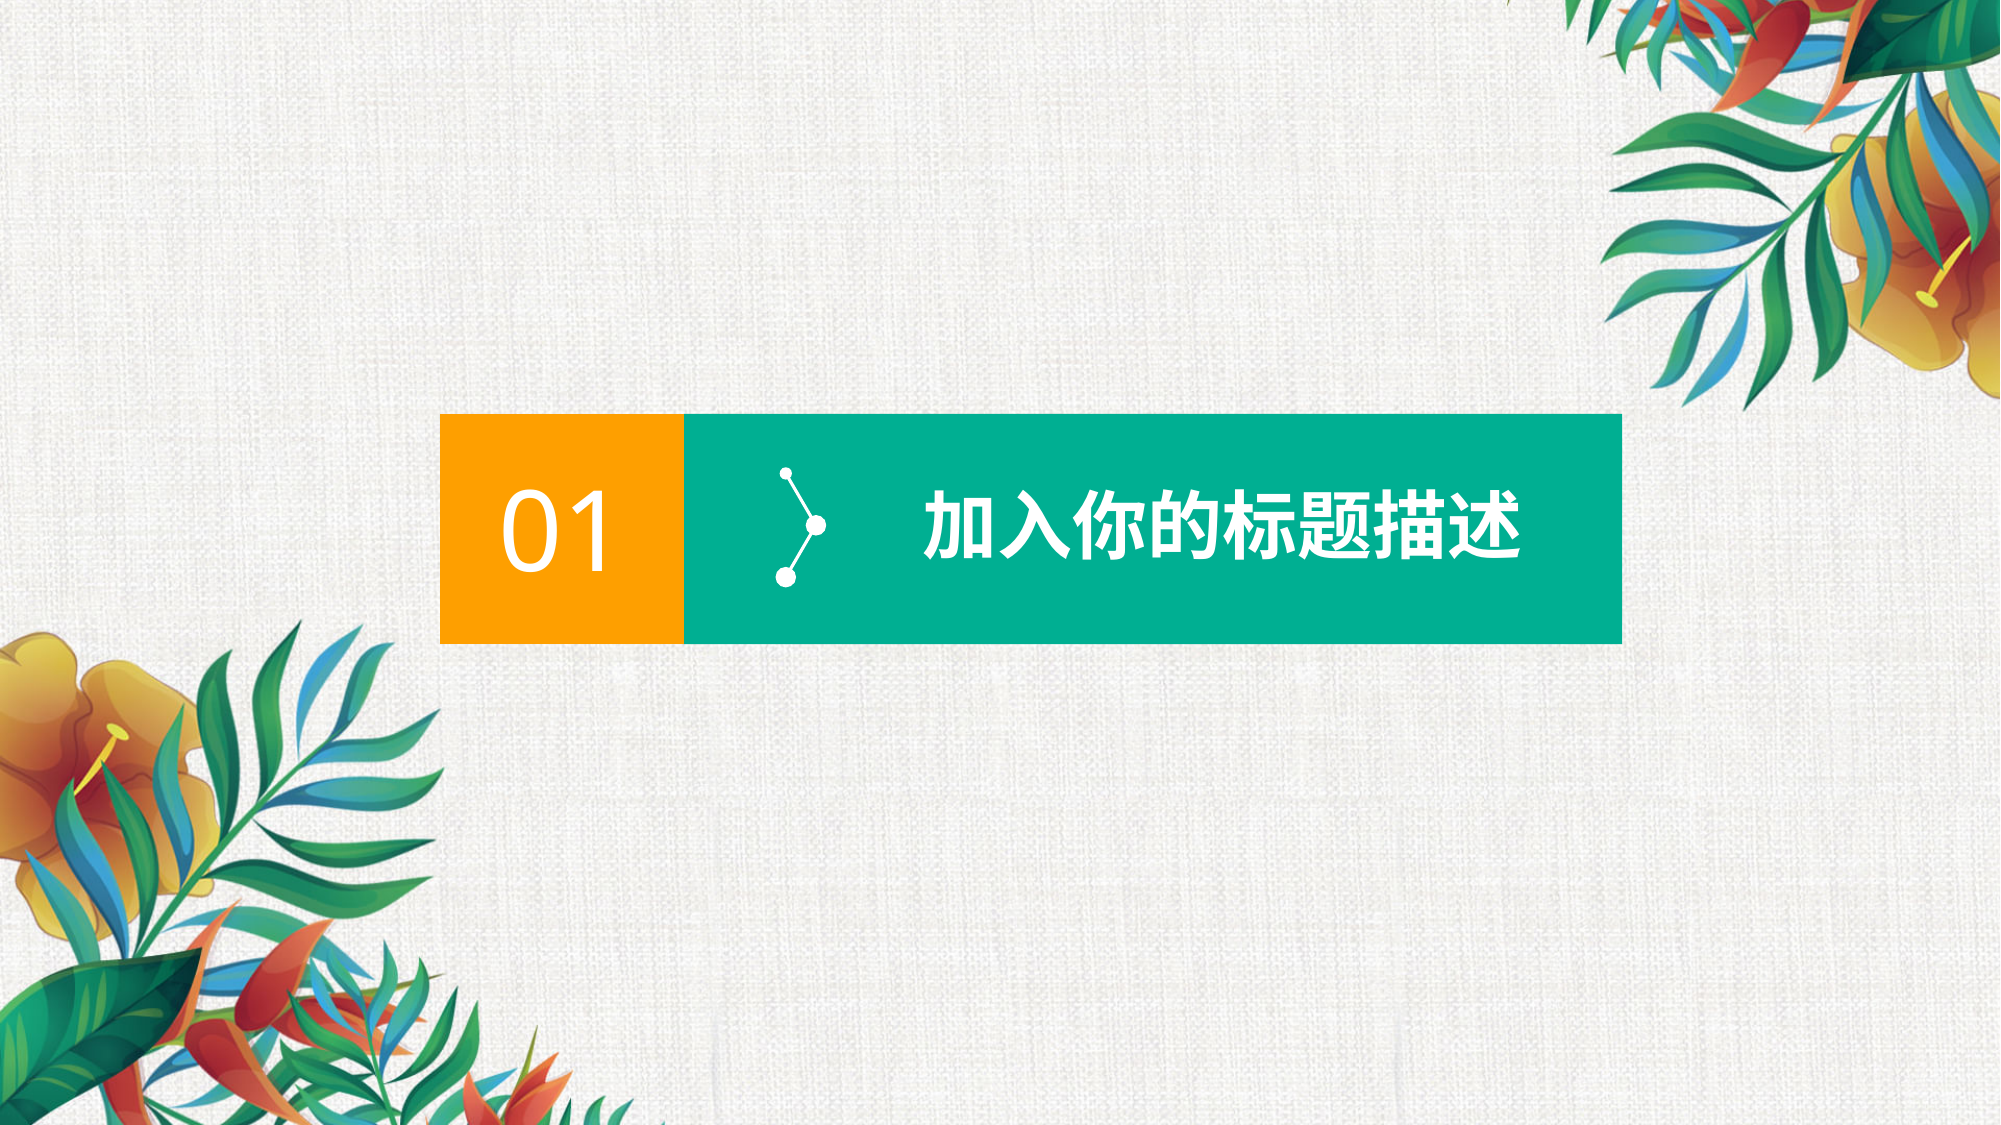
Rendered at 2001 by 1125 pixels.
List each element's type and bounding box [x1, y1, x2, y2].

picture [0, 0, 2001, 1125]
text_box [440, 413, 1623, 645]
